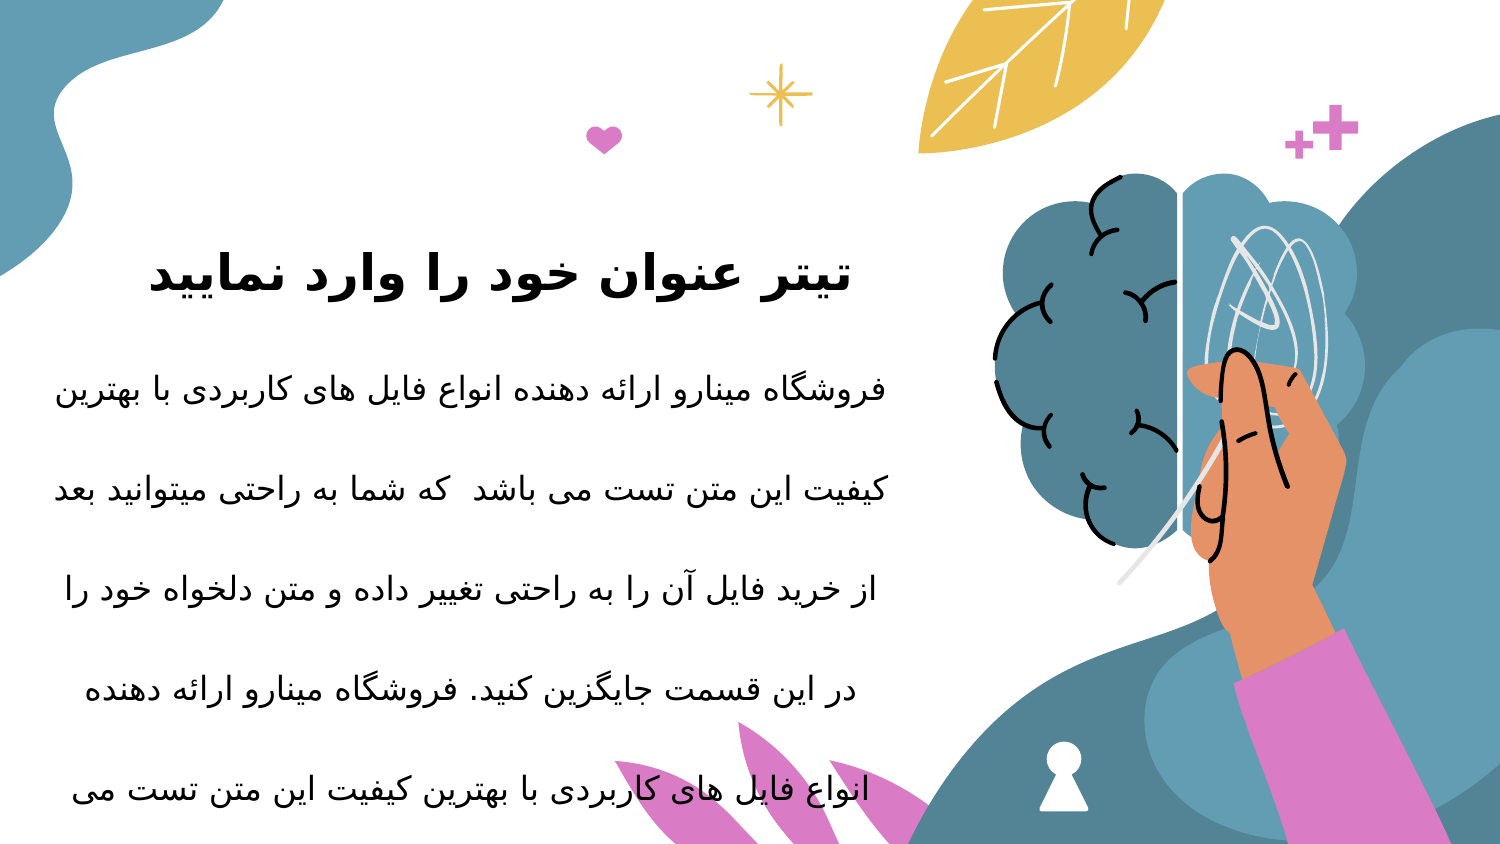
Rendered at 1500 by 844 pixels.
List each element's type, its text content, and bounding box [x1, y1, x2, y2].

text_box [992, 173, 1457, 844]
text_box تیتر عنوان خود را وارد نمایید [96, 232, 906, 308]
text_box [897, 0, 1202, 186]
text_box [748, 62, 813, 127]
text_box فروشگاه مینارو ارائه دهنده انواع فایل های کاربردی با بهترین کیفیت این متن تست می باشد که شما به راحتی میتوانید بعد از خرید فایل آن را به راحتی تغییر داده و متن دلخواه خود را در این قسمت جایگزین کنید. فروشگاه مینارو ارائه دهنده انواع فایل های کاربردی با بهترین کیفیت این متن تست می باشد [37, 300, 906, 844]
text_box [1285, 104, 1359, 159]
text_box [586, 126, 622, 155]
